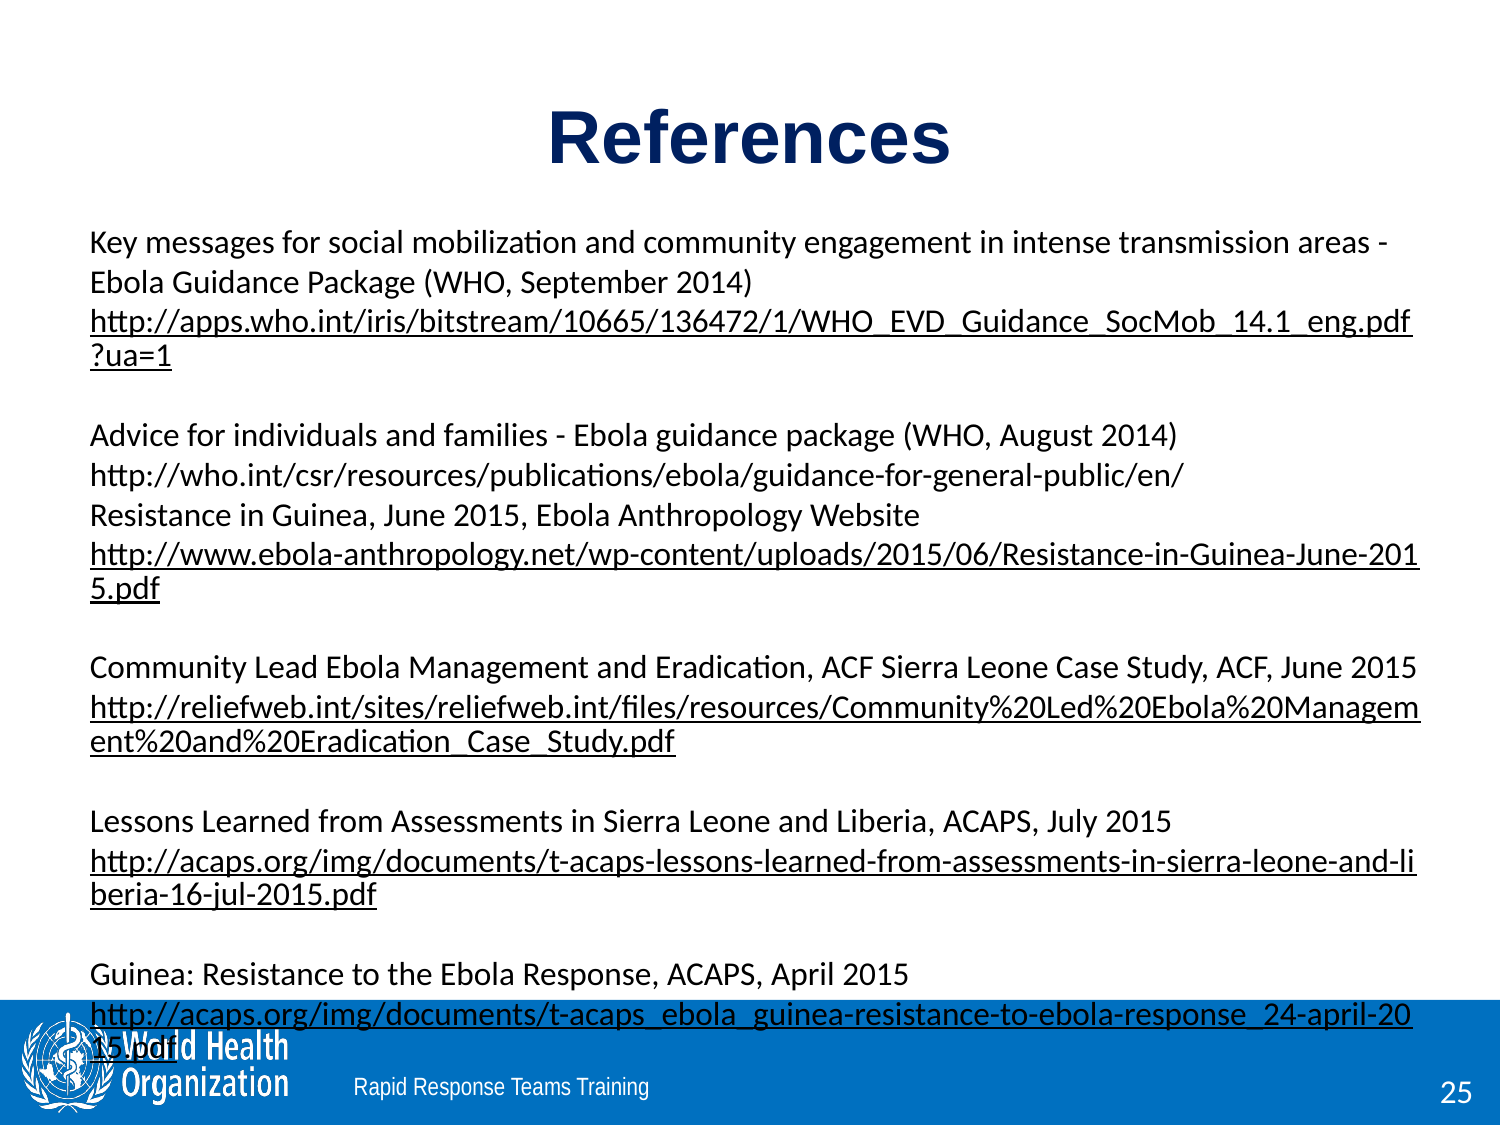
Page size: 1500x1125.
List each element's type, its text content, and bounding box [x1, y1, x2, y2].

text_box Key messages for social mobilization and community engagement in intense transmission areas - Ebola Guidance Package (WHO, September 2014) http://apps.who.int/iris/bitstream/10665/136472/1/WHO_EVD_Guidance_SocMob_14.1_eng.pdf?ua=1 Advice for individuals and families - Ebola guidance package (WHO, August 2014) http://who.int/csr/resources/publications/ebola/guidance-for-general-public/en/ Resistance in Guinea, June 2015, Ebola Anthropology Website http://www.ebola-anthropology.net/wp-content/uploads/2015/06/Resistance-in-Guinea-June-2015.pdf Community Lead Ebola Management and Eradication, ACF Sierra Leone Case Study, ACF, June 2015 http://reliefweb.int/sites/reliefweb.int/files/resources/Community%20Led%20Ebola%20Management%20and%20Eradication_Case_Study.pdf Lessons Learned from Assessments in Sierra Leone and Liberia, ACAPS, July 2015 http://acaps.org/img/documents/t-acaps-lessons-learned-from-assessments-in-sierra-leone-and-liberia-16-jul-2015.pdf Guinea: Resistance to the Ebola Response, ACAPS, April 2015 http://acaps.org/img/documents/t-acaps_ebola_guinea-resistance-to-ebola-response_24-april-2015.pdf [74, 212, 1438, 946]
picture [21, 1012, 288, 1113]
text_box References [0, 80, 1500, 175]
